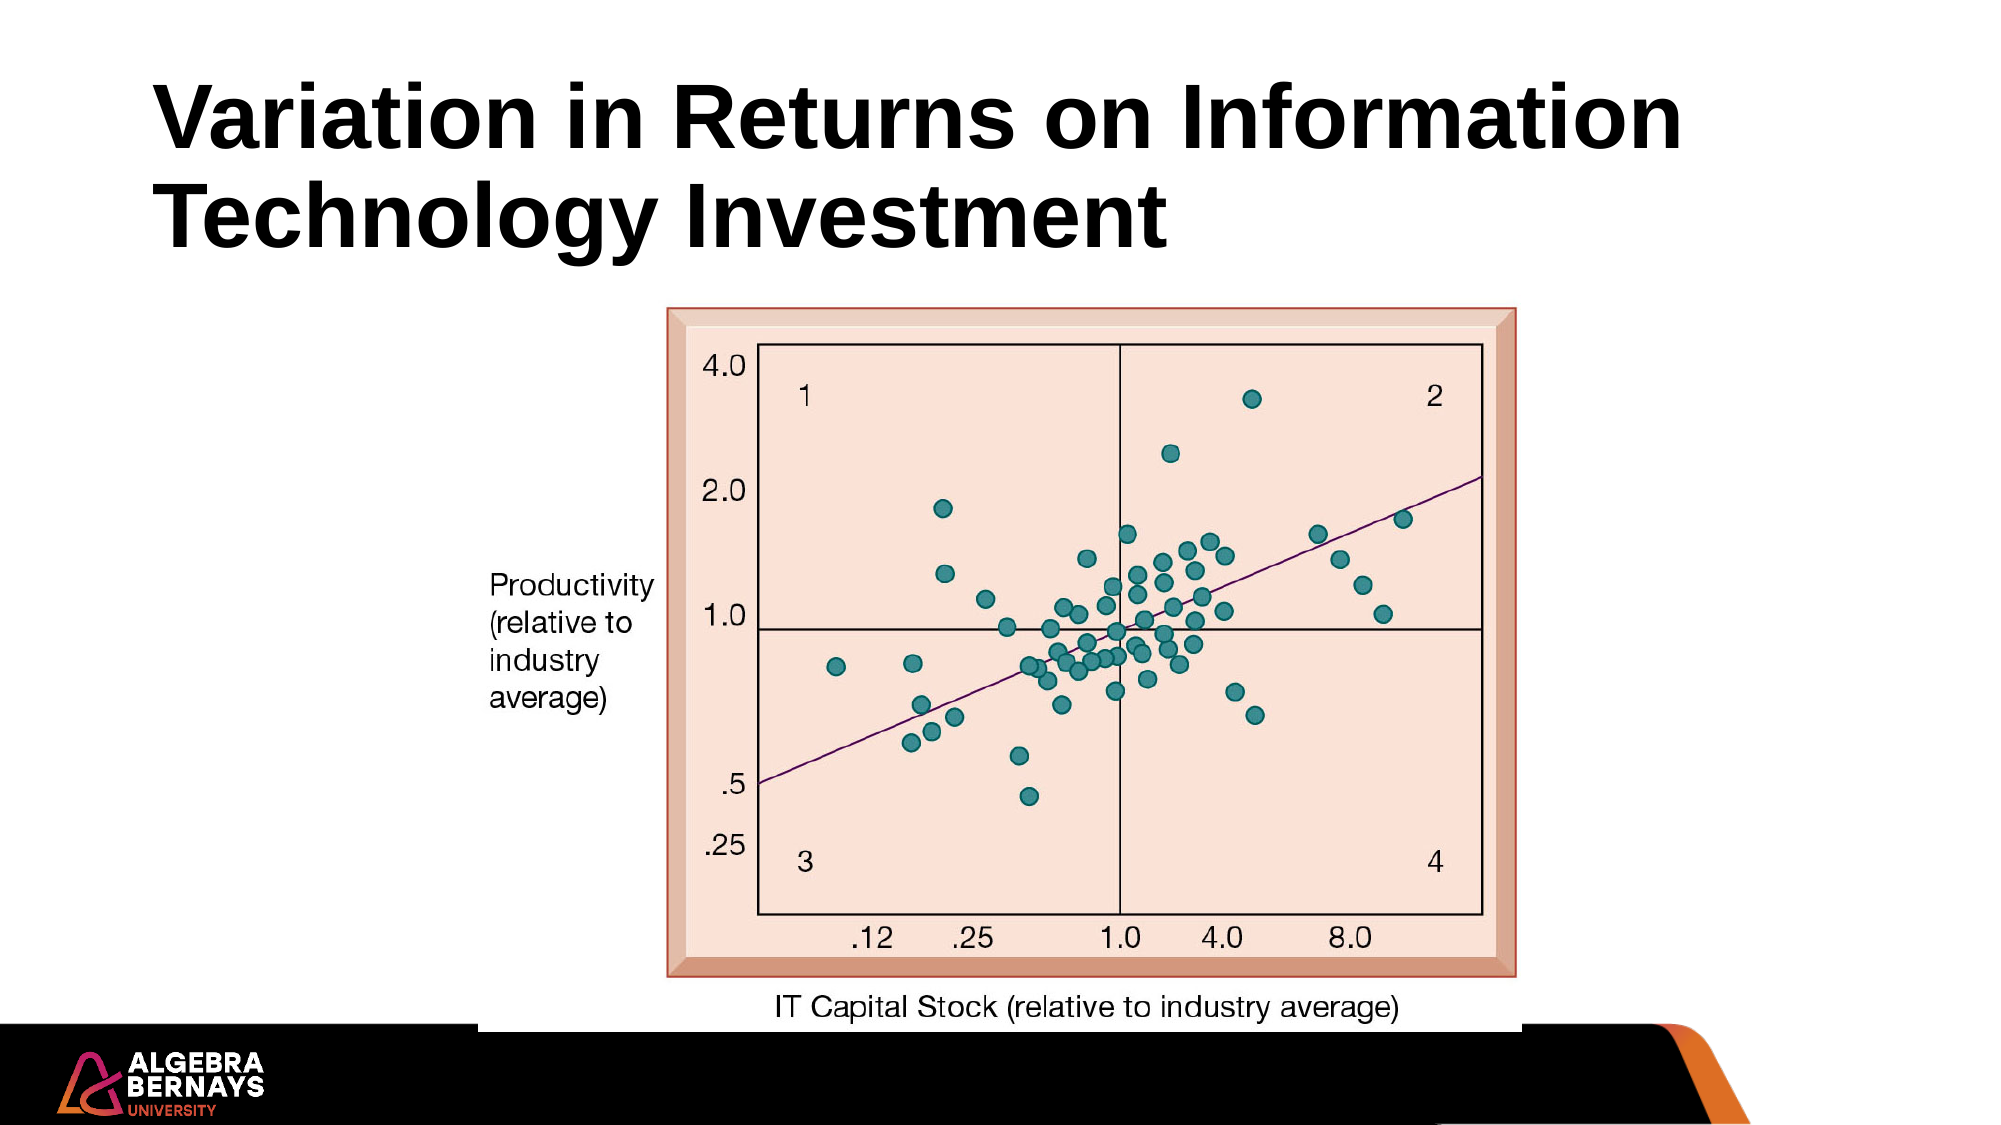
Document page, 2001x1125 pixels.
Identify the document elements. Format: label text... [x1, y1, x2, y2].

title Variation in Returns on Information Technology Investment [137, 62, 1863, 276]
picture [0, 295, 1958, 1125]
